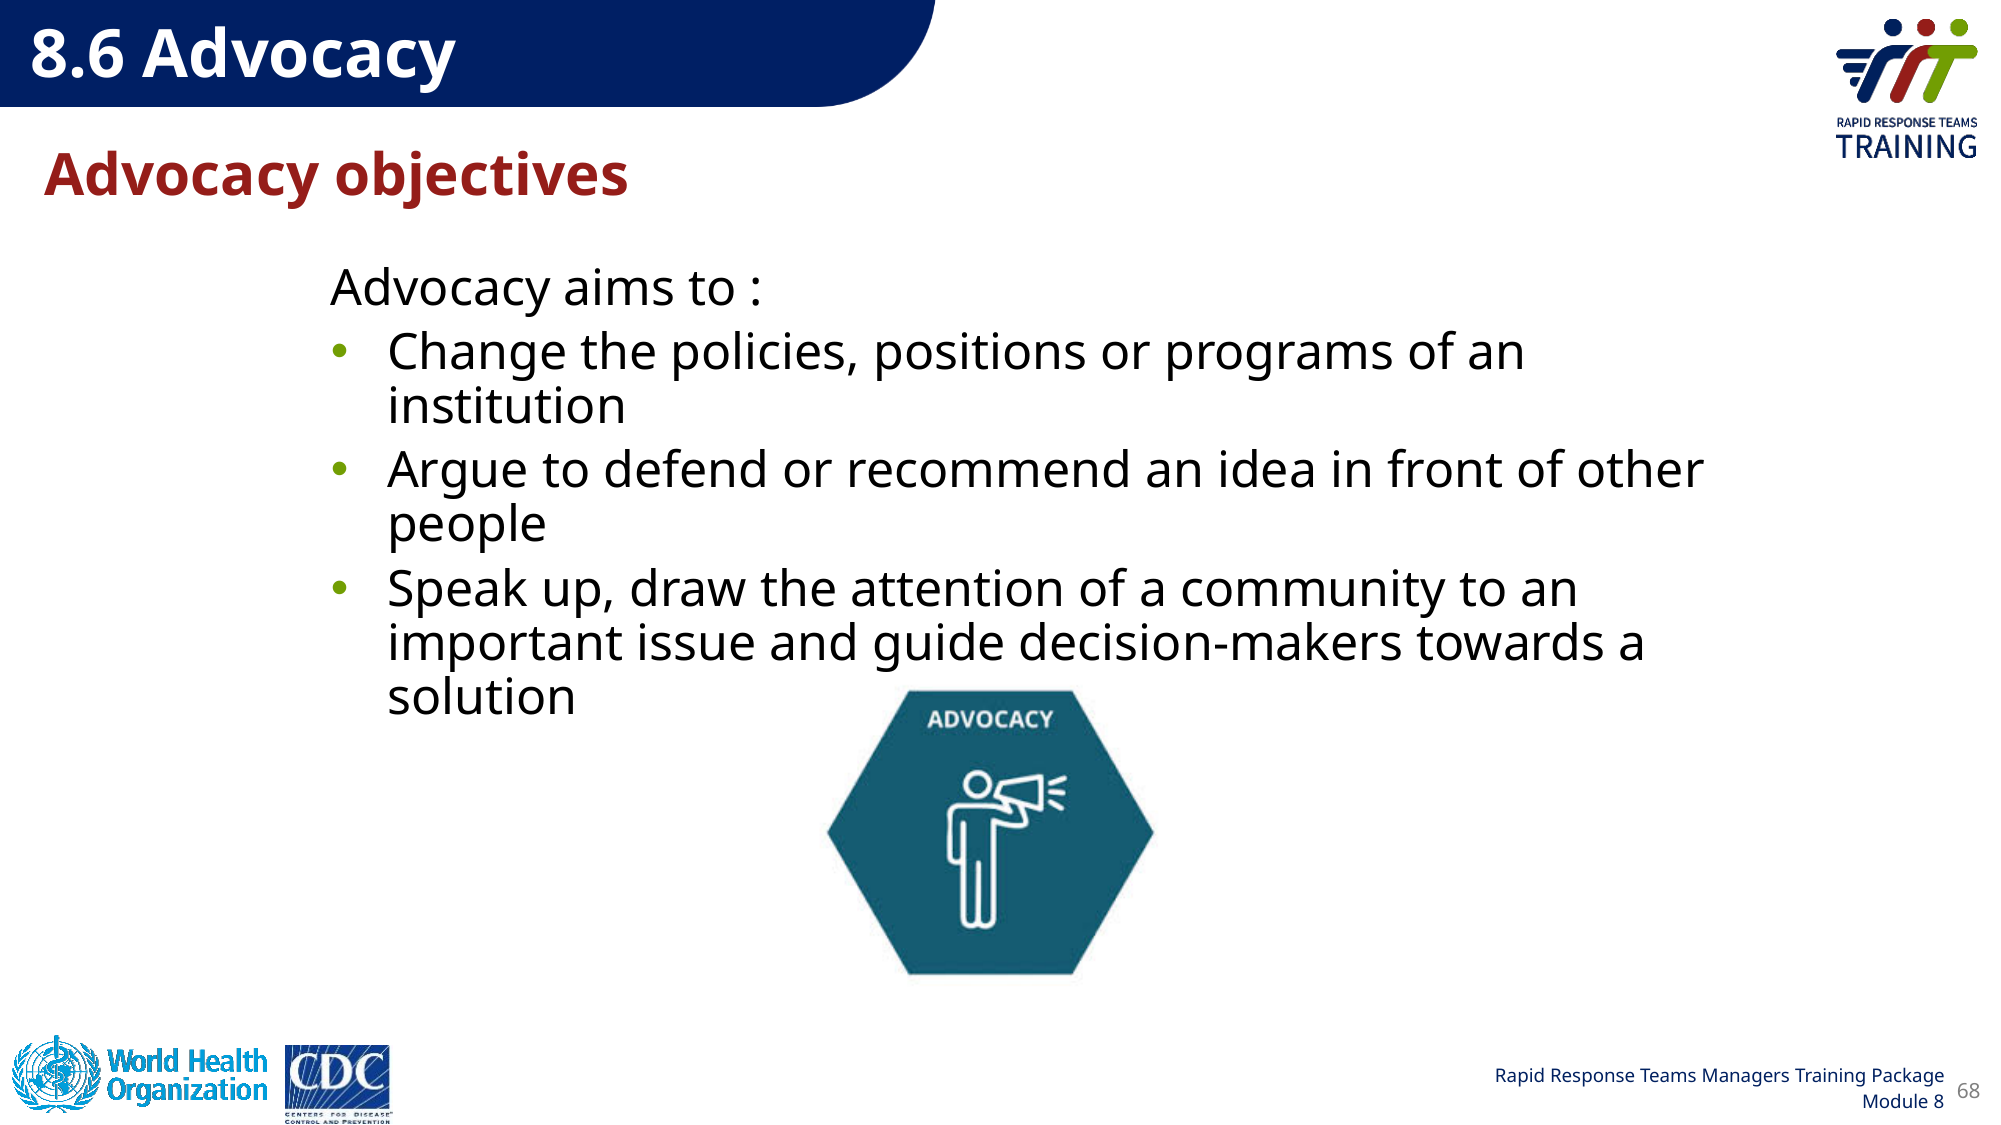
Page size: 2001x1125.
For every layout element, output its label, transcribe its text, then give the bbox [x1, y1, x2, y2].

list Advocacy aims to : Change the policies, positions or programs of an institution Argue to defend or recommend an idea in front of other people Speak up, draw the attention of a community to an important issue and guide decision-makers towards a solution [247, 254, 1730, 749]
picture [1835, 19, 1978, 167]
picture [12, 1035, 53, 1067]
picture [38, 1092, 54, 1100]
picture [12, 1084, 46, 1113]
picture [34, 1058, 41, 1077]
slide_number 68 [1937, 1070, 2000, 1124]
picture [794, 673, 1180, 994]
picture [38, 1044, 53, 1052]
picture [36, 1035, 267, 1113]
picture [46, 1056, 54, 1061]
picture [0, 0, 936, 107]
list 8.6 Advocacy [22, 0, 1535, 99]
picture [43, 1088, 54, 1094]
picture [50, 1109, 62, 1113]
picture [285, 1045, 393, 1124]
picture [28, 1054, 36, 1077]
title Advocacy objectives [36, 128, 1838, 224]
